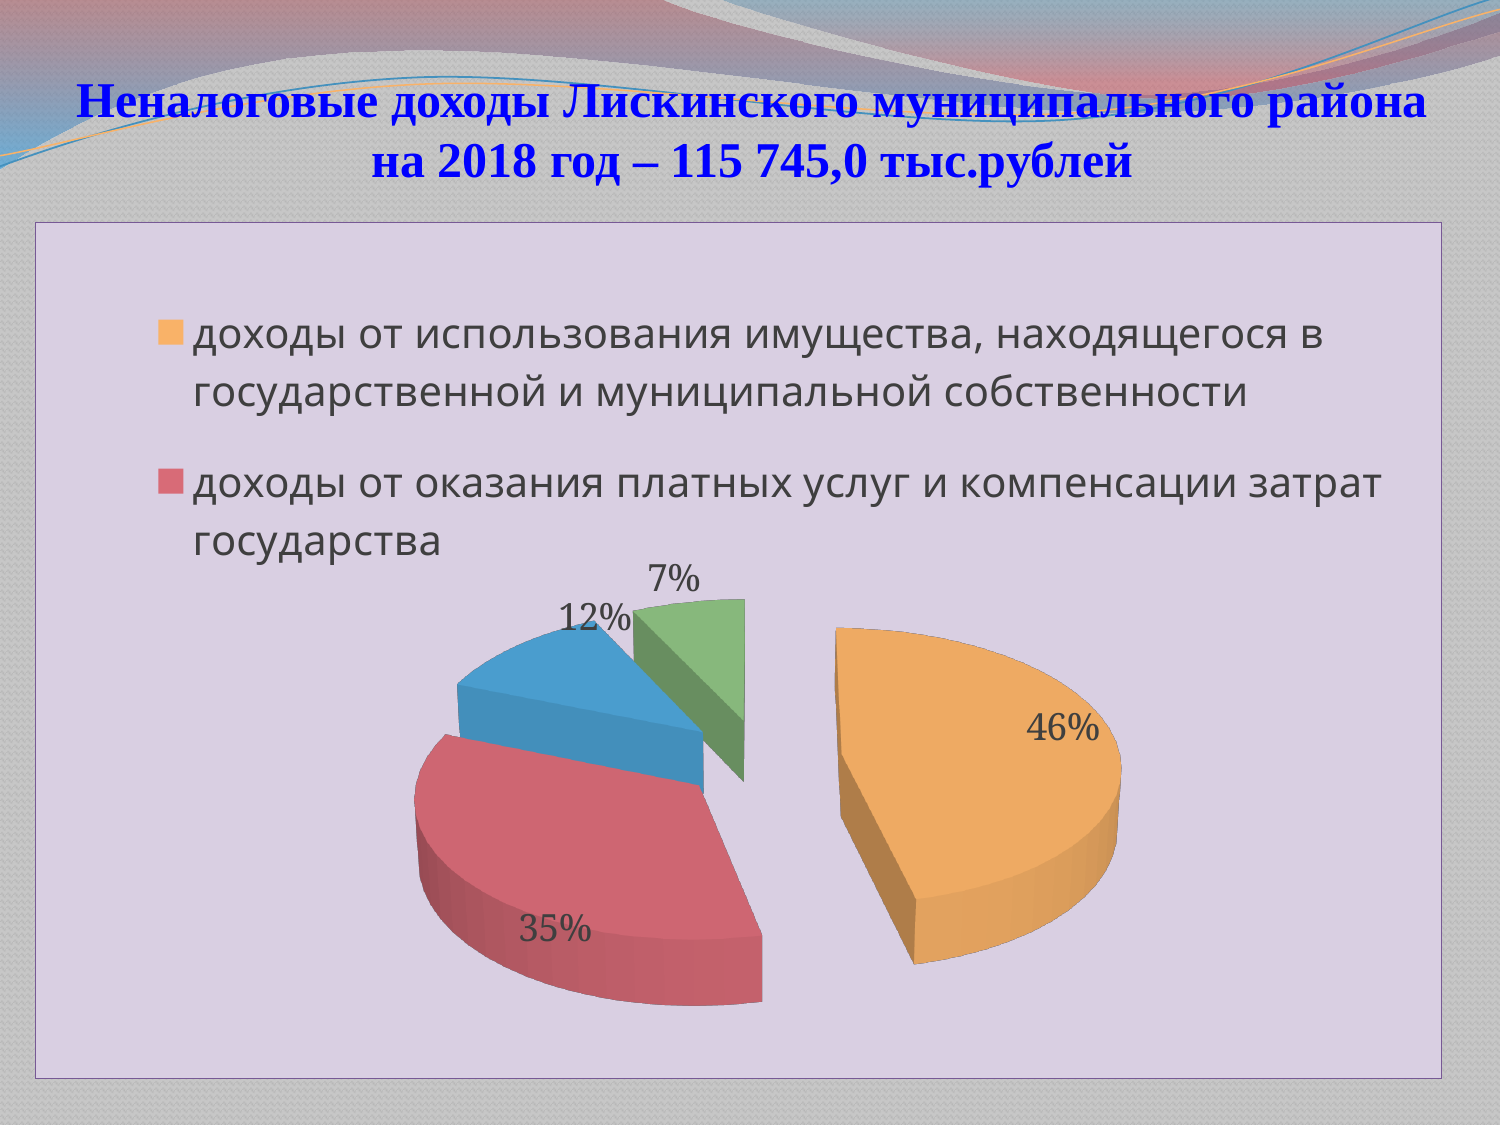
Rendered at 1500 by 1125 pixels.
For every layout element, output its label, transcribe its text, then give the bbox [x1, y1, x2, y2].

chart [34, 222, 1442, 1079]
title Неналоговые доходы Лискинского муниципального района на 2018 год – 115 745,0 тыс.рублей [75, 0, 1430, 188]
